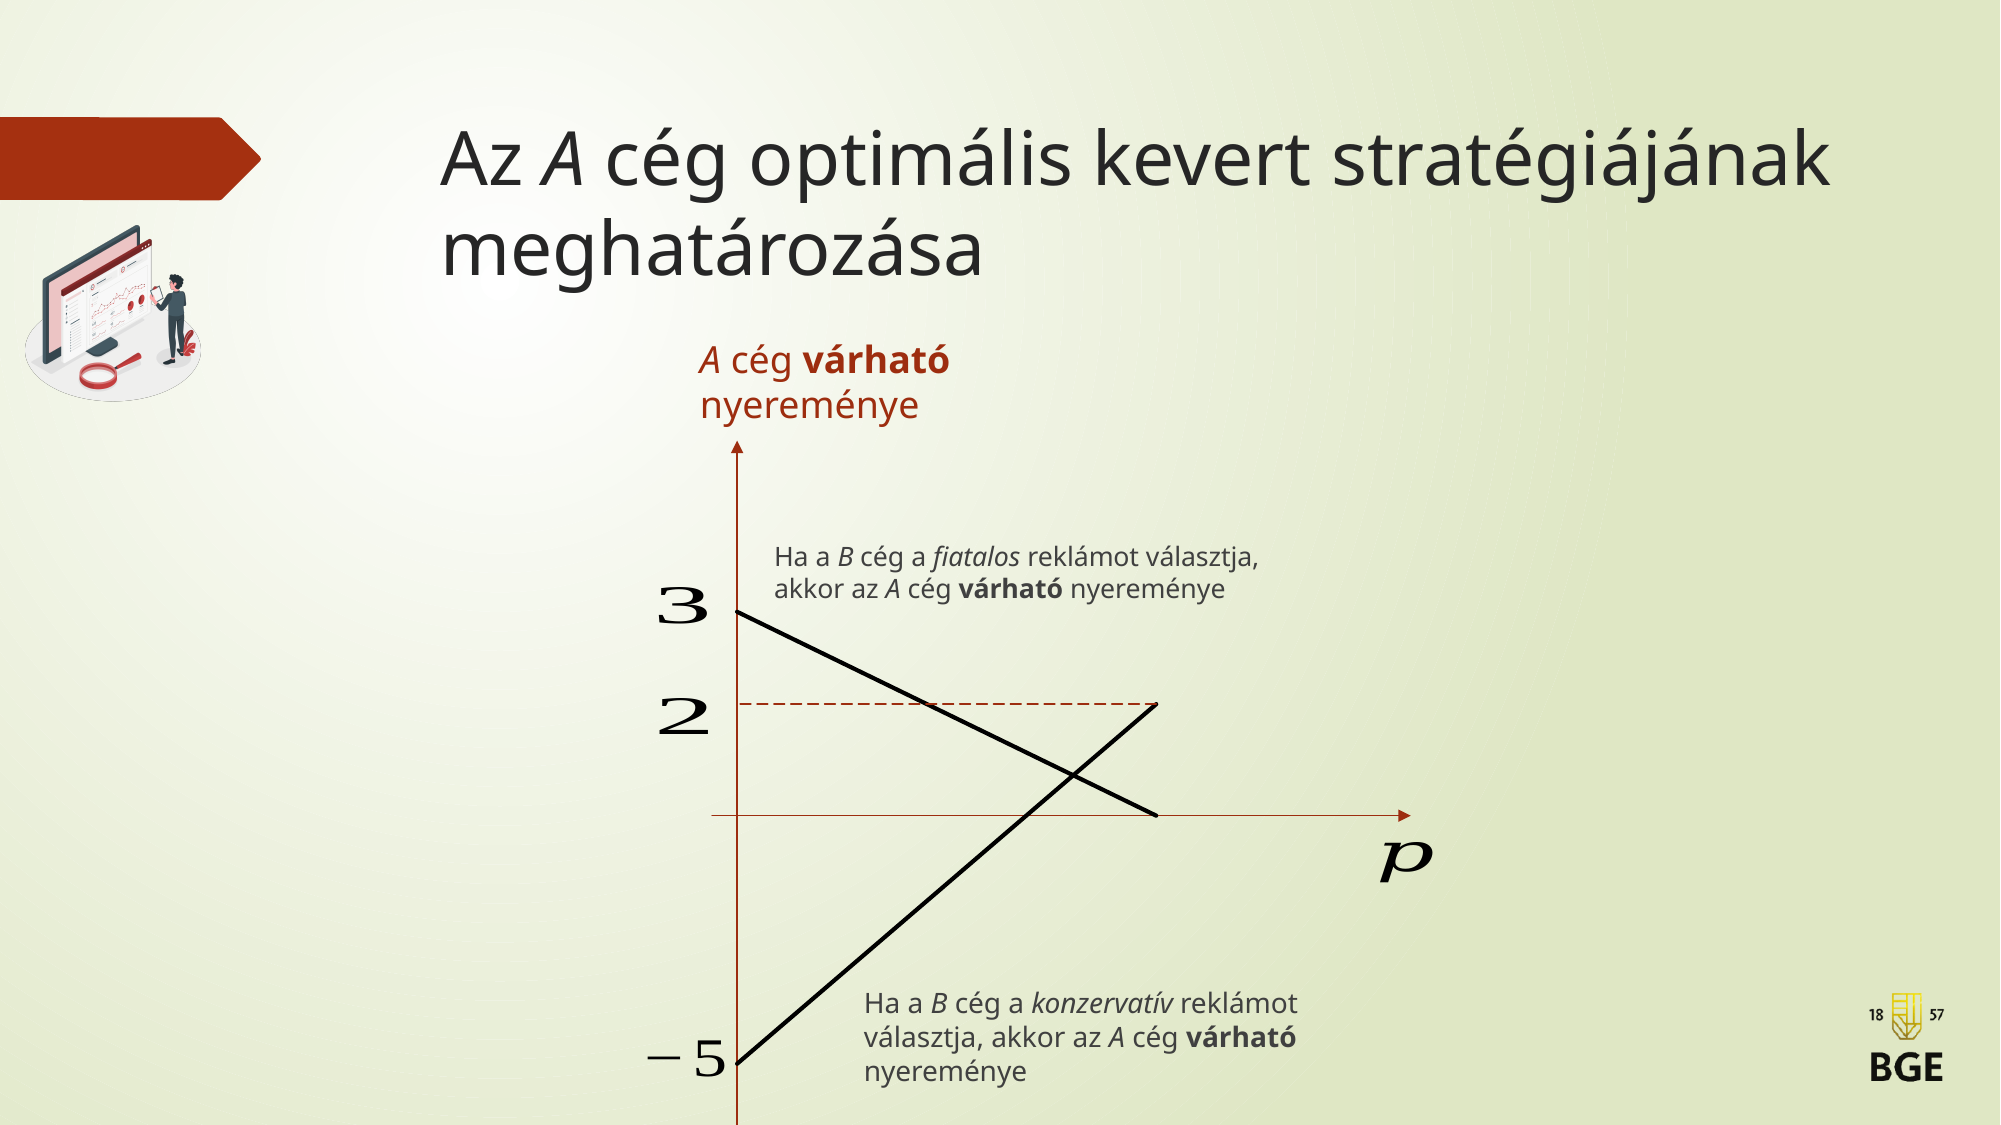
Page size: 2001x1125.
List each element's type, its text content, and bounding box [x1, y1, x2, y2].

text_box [711, 440, 1412, 1125]
title Az A cég optimális kevert stratégiájának meghatározása [425, 102, 1888, 313]
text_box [736, 611, 1157, 703]
picture [17, 217, 208, 408]
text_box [736, 705, 1157, 1064]
picture [1853, 984, 1958, 1090]
text_box A cég várható nyereménye [685, 328, 1013, 434]
